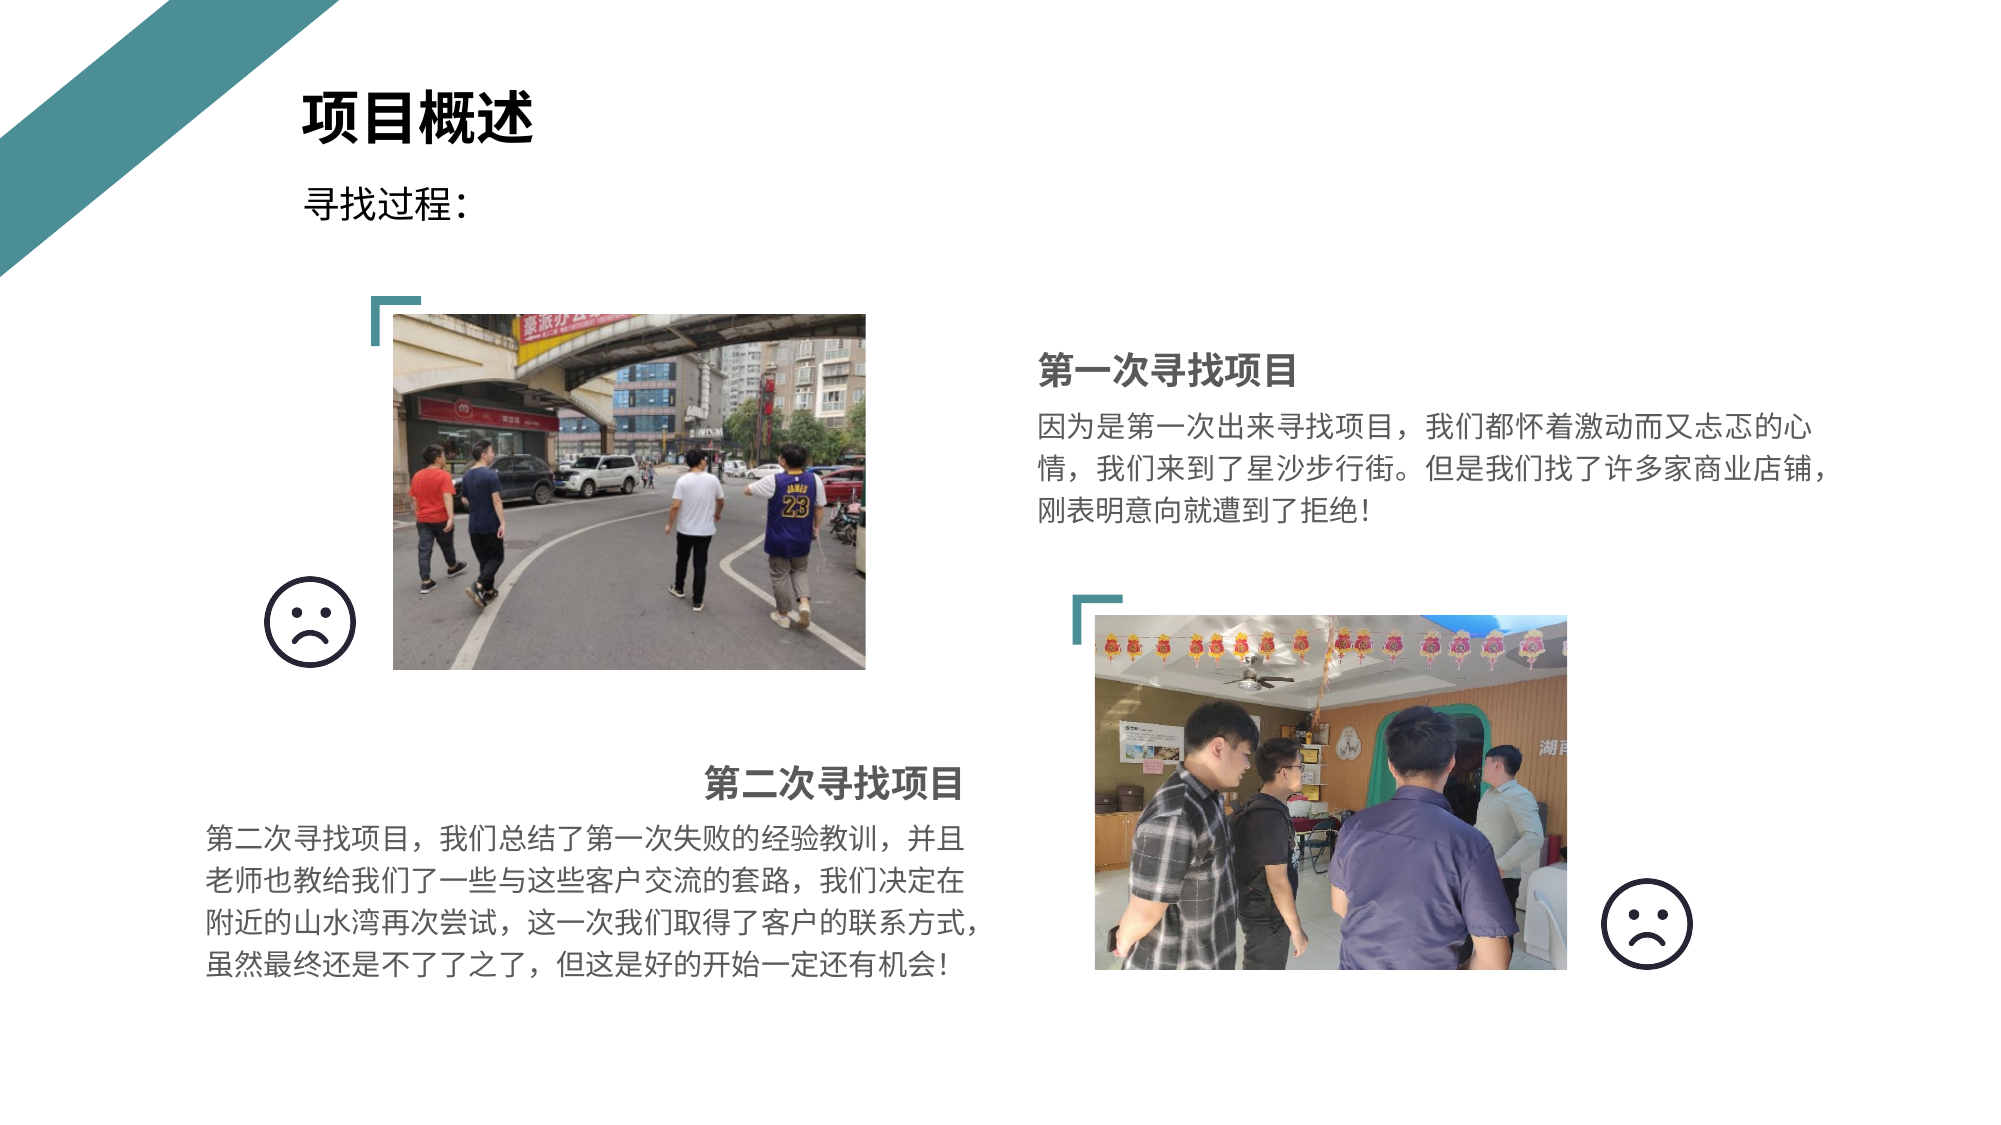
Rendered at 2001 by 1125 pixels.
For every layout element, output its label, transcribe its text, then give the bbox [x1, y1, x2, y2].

picture [1601, 878, 1693, 970]
picture [1094, 615, 1568, 970]
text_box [1022, 330, 1829, 534]
text_box [1072, 594, 1124, 646]
picture [393, 314, 866, 670]
picture [264, 576, 356, 668]
text_box [370, 295, 422, 347]
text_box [174, 743, 981, 988]
text_box 寻找过程： [287, 173, 505, 233]
text_box 项目概述 [287, 73, 550, 159]
